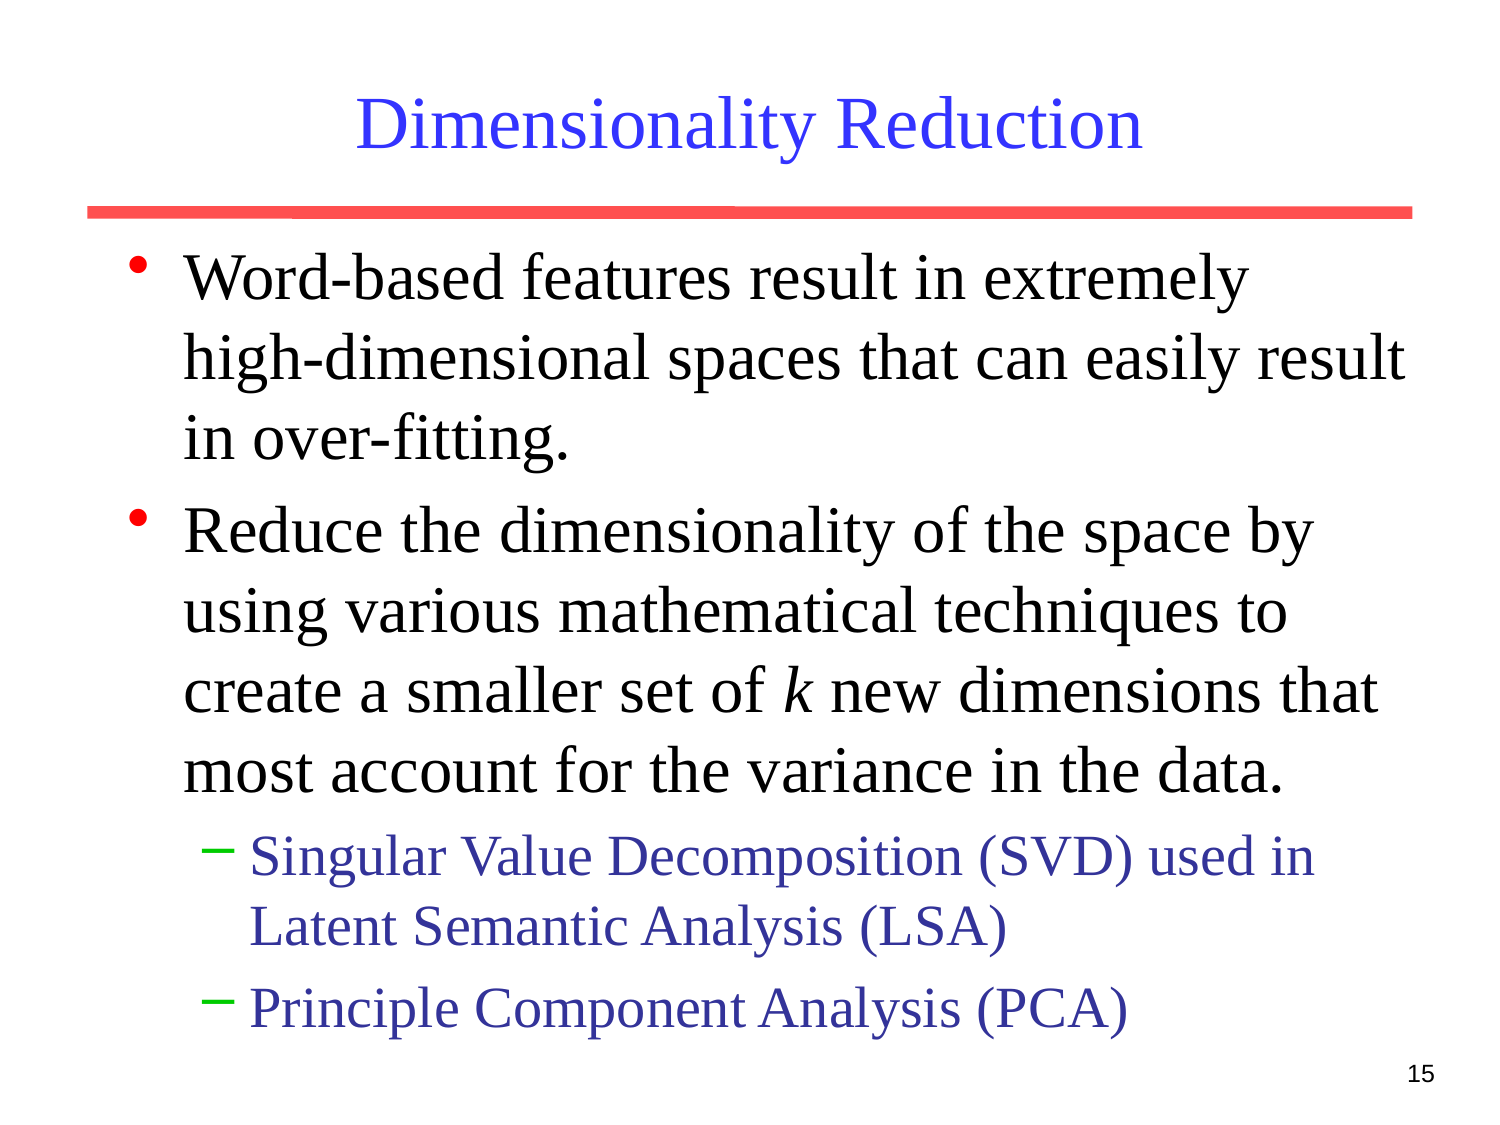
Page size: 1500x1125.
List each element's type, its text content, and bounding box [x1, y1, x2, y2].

title Dimensionality Reduction [112, 37, 1388, 201]
list Word-based features result in extremely high-dimensional spaces that can easily result in over-fitting. Reduce the dimensionality of the space by using various mathematical techniques to create a smaller set of k new dimensions that most account for the variance in the data. Singular Value Decomposition (SVD) used in Latent Semantic Analysis (LSA) Principle Component Analysis (PCA) [112, 224, 1426, 995]
slide_number 15 [1137, 1049, 1451, 1125]
